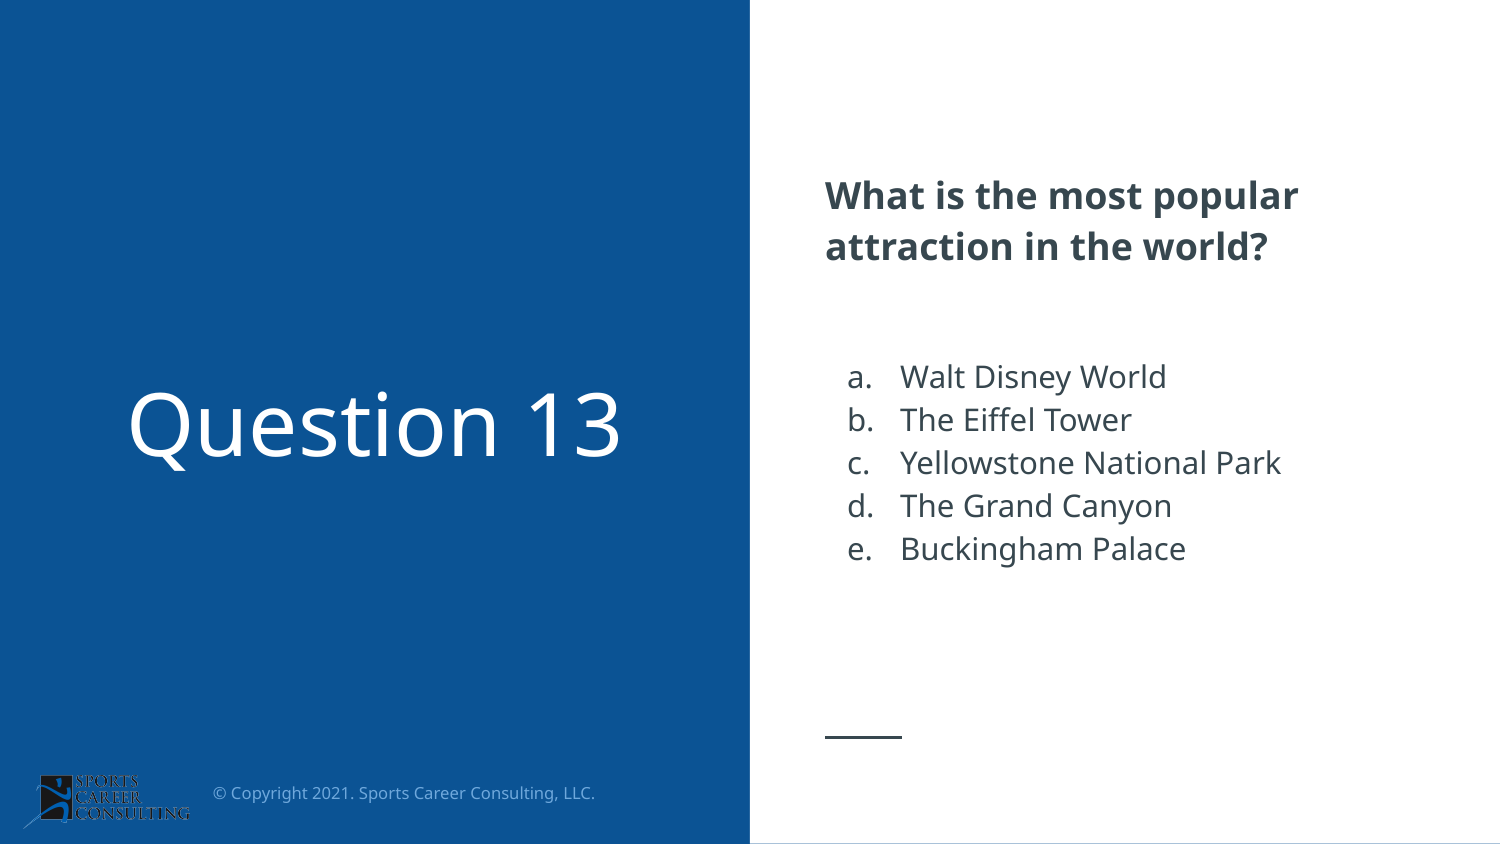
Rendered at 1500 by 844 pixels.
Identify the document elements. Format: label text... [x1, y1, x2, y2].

list What is the most popular attraction in the world? Walt Disney World The Eiffel Tower Yellowstone National Park The Grand Canyon Buckingham Palace [810, 118, 1455, 725]
title Question 13 [43, 298, 708, 546]
text_box © Copyright 2021. Sports Career Consulting, LLC. [197, 767, 750, 838]
picture [22, 774, 190, 829]
